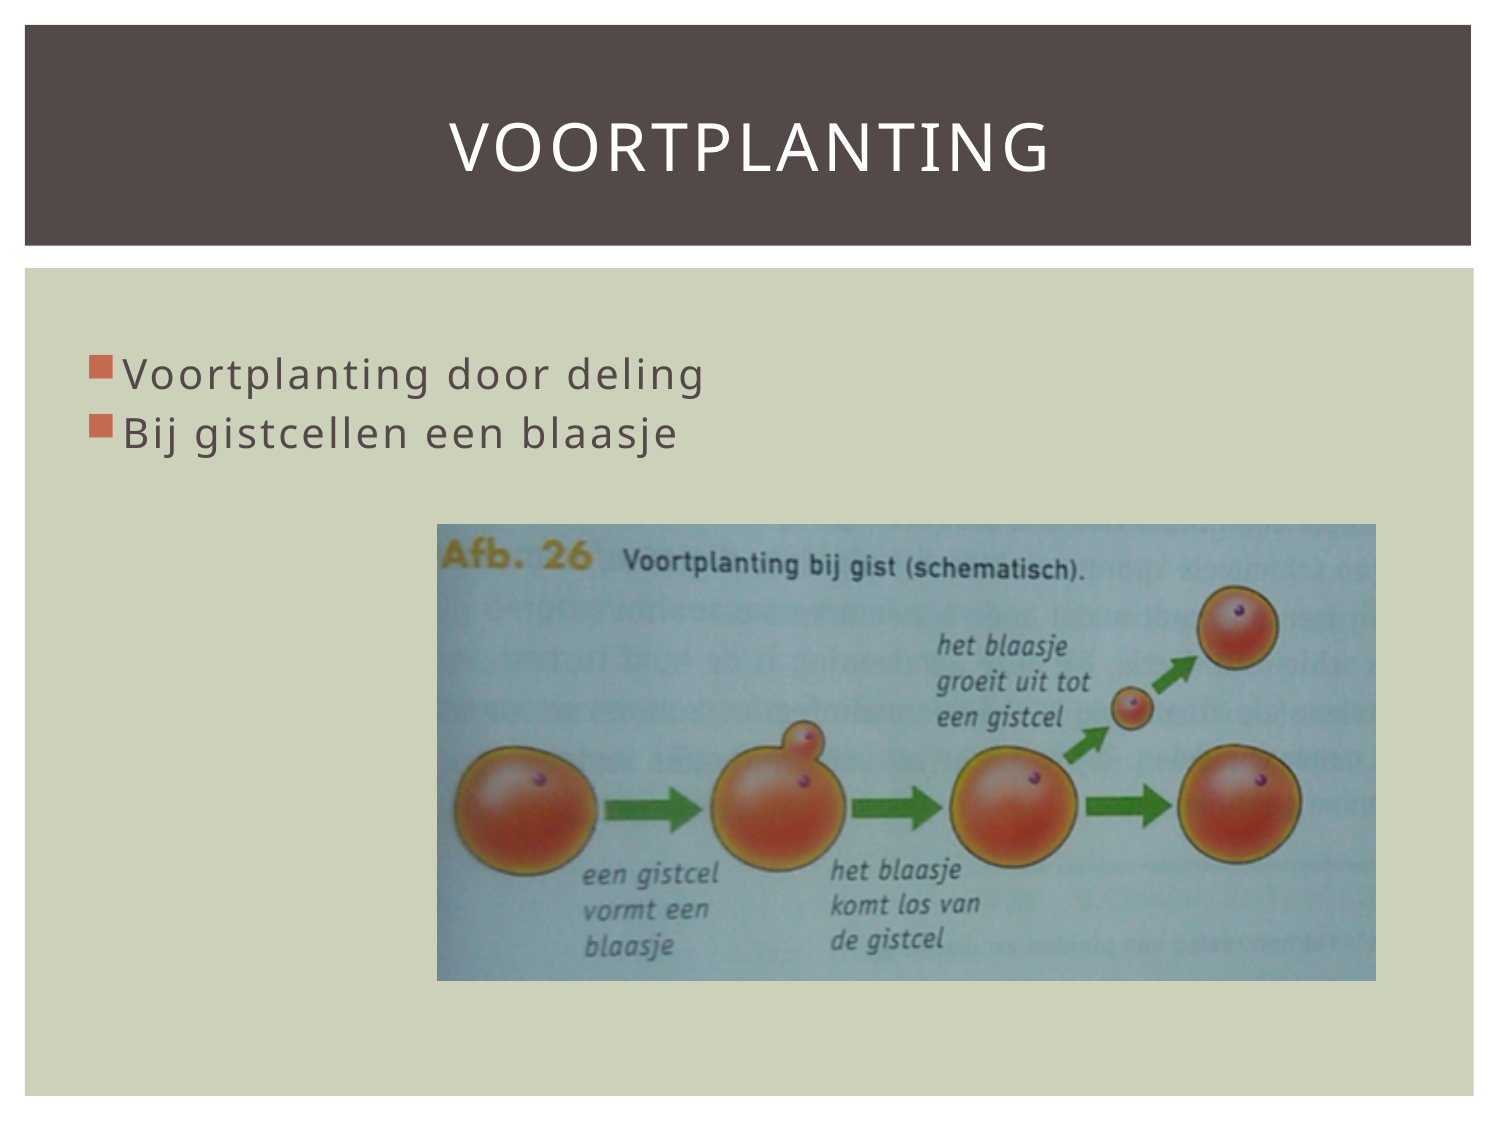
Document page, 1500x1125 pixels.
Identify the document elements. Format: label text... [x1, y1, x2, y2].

picture [437, 524, 1376, 981]
title Voortplanting [62, 58, 1438, 232]
list Voortplanting door deling Bij gistcellen een blaasje [62, 281, 1442, 1005]
